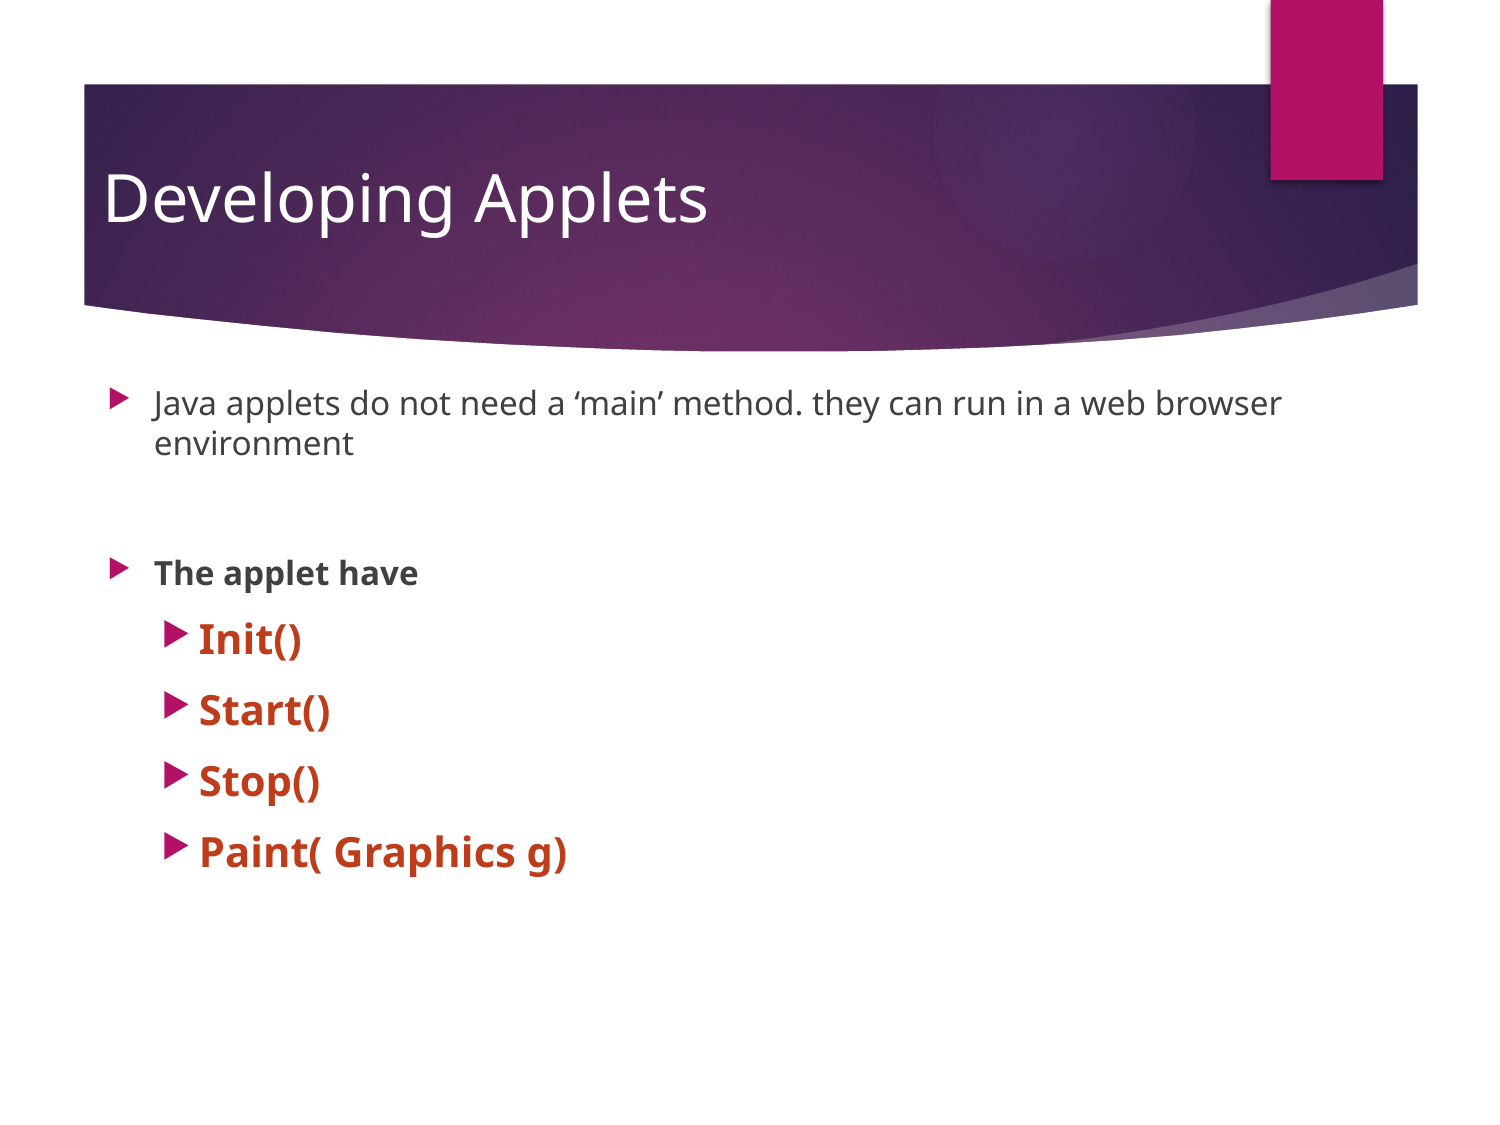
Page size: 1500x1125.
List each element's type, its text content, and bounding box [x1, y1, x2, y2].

list Java applets do not need a ‘main’ method. they can run in a web browser environment The applet have Init() Start() Stop() Paint( Graphics g) [26, 375, 1349, 1125]
title Developing Applets [87, 137, 1313, 255]
